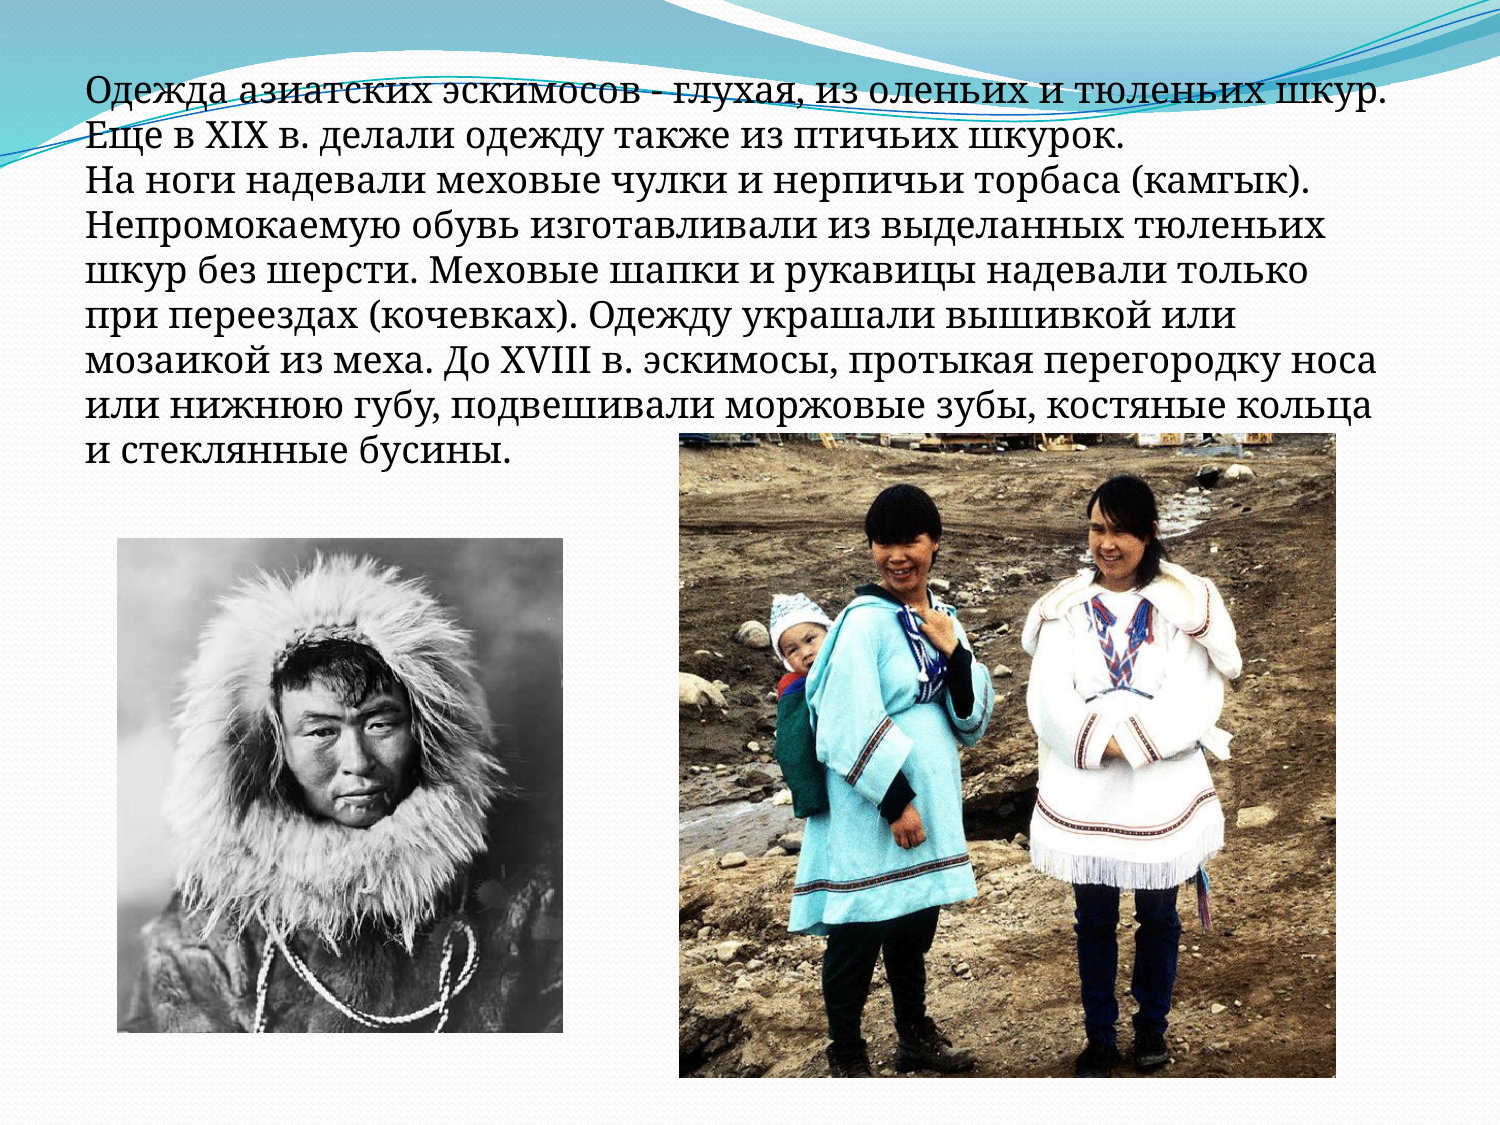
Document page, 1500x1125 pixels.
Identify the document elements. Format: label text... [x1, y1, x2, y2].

picture [679, 433, 1337, 1079]
text_box Одежда азиатских эскимосов - глухая, из оленьих и тюленьих шкур. Еще в XIX в. делали одежду также из птичьих шкурок. На ноги надевали меховые чулки и нерпичьи торбаса (камгык). Непромокаемую обувь изготавливали из выделанных тюленьих шкур без шерсти. Меховые шапки и рукавицы надевали только при переездах (кочевках). Одежду украшали вышивкой или мозаикой из меха. До XVIII в. эскимосы, протыкая перегородку носа или нижнюю губу, подвешивали моржовые зубы, костяные кольца и стеклянные бусины. [70, 58, 1407, 479]
picture [116, 538, 563, 1034]
